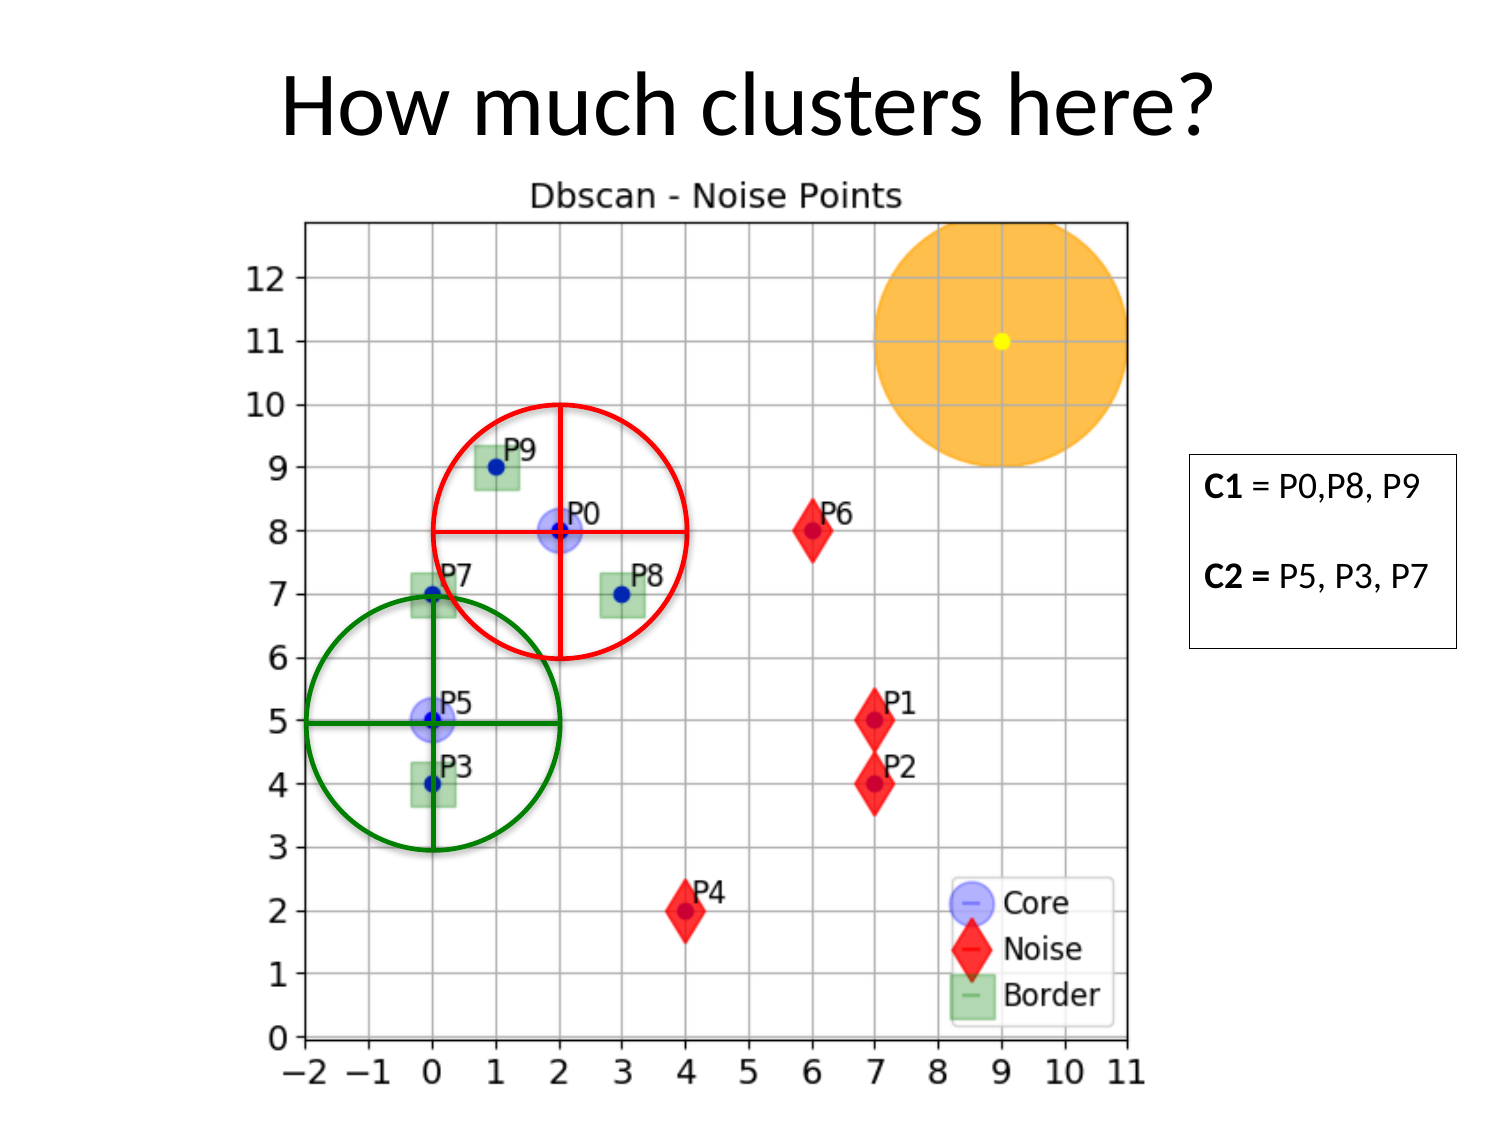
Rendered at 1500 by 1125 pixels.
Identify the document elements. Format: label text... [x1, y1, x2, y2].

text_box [432, 404, 688, 659]
text_box C1 = P0,P8, P9 C2 = P5, P3, P7 [1189, 454, 1457, 649]
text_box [305, 596, 561, 851]
picture [226, 164, 1166, 1109]
title How much clusters here? [75, 5, 1425, 193]
